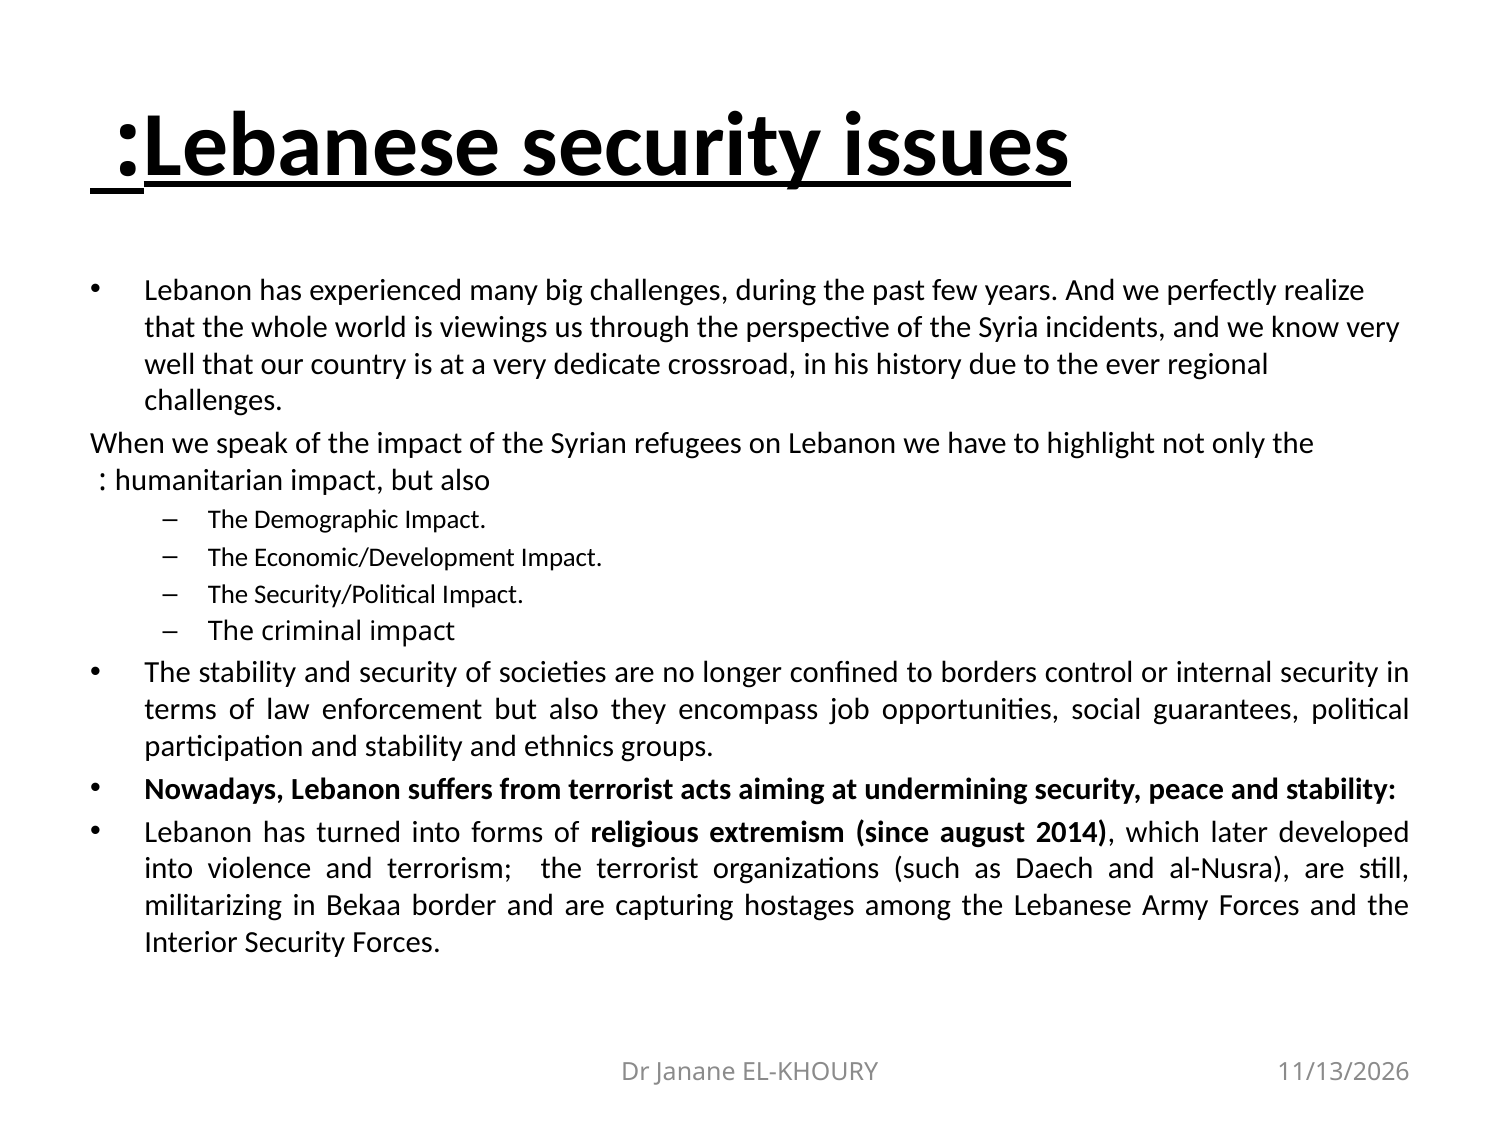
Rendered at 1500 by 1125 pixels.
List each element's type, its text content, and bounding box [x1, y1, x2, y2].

title Lebanese security issues: [75, 45, 1425, 233]
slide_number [1074, 1042, 1425, 1103]
list Lebanon has experienced many big challenges, during the past few years. And we perfectly realize that the whole world is viewings us through the perspective of the Syria incidents, and we know very well that our country is at a very dedicate crossroad, in his history due to the ever regional challenges. When we speak of the impact of the Syrian refugees on Lebanon we have to highlight not only the humanitarian impact, but also : The Demographic Impact. The Economic/Development Impact. The Security/Political Impact. The criminal impact The stability and security of societies are no longer confined to borders control or internal security in terms of law enforcement but also they encompass job opportunities, social guarantees, political participation and stability and ethnics groups. Nowadays, Lebanon suffers from terrorist acts aiming at undermining security, peace and stability: Lebanon has turned into forms of religious extremism (since august 2014), which later developed into violence and terrorism; the terrorist organizations (such as Daech and al-Nusra), are still, militarizing in Bekaa border and are capturing hostages among the Lebanese Army Forces and the Interior Security Forces. [75, 262, 1425, 1005]
footer Dr Janane EL-KHOURY [512, 1042, 988, 1103]
